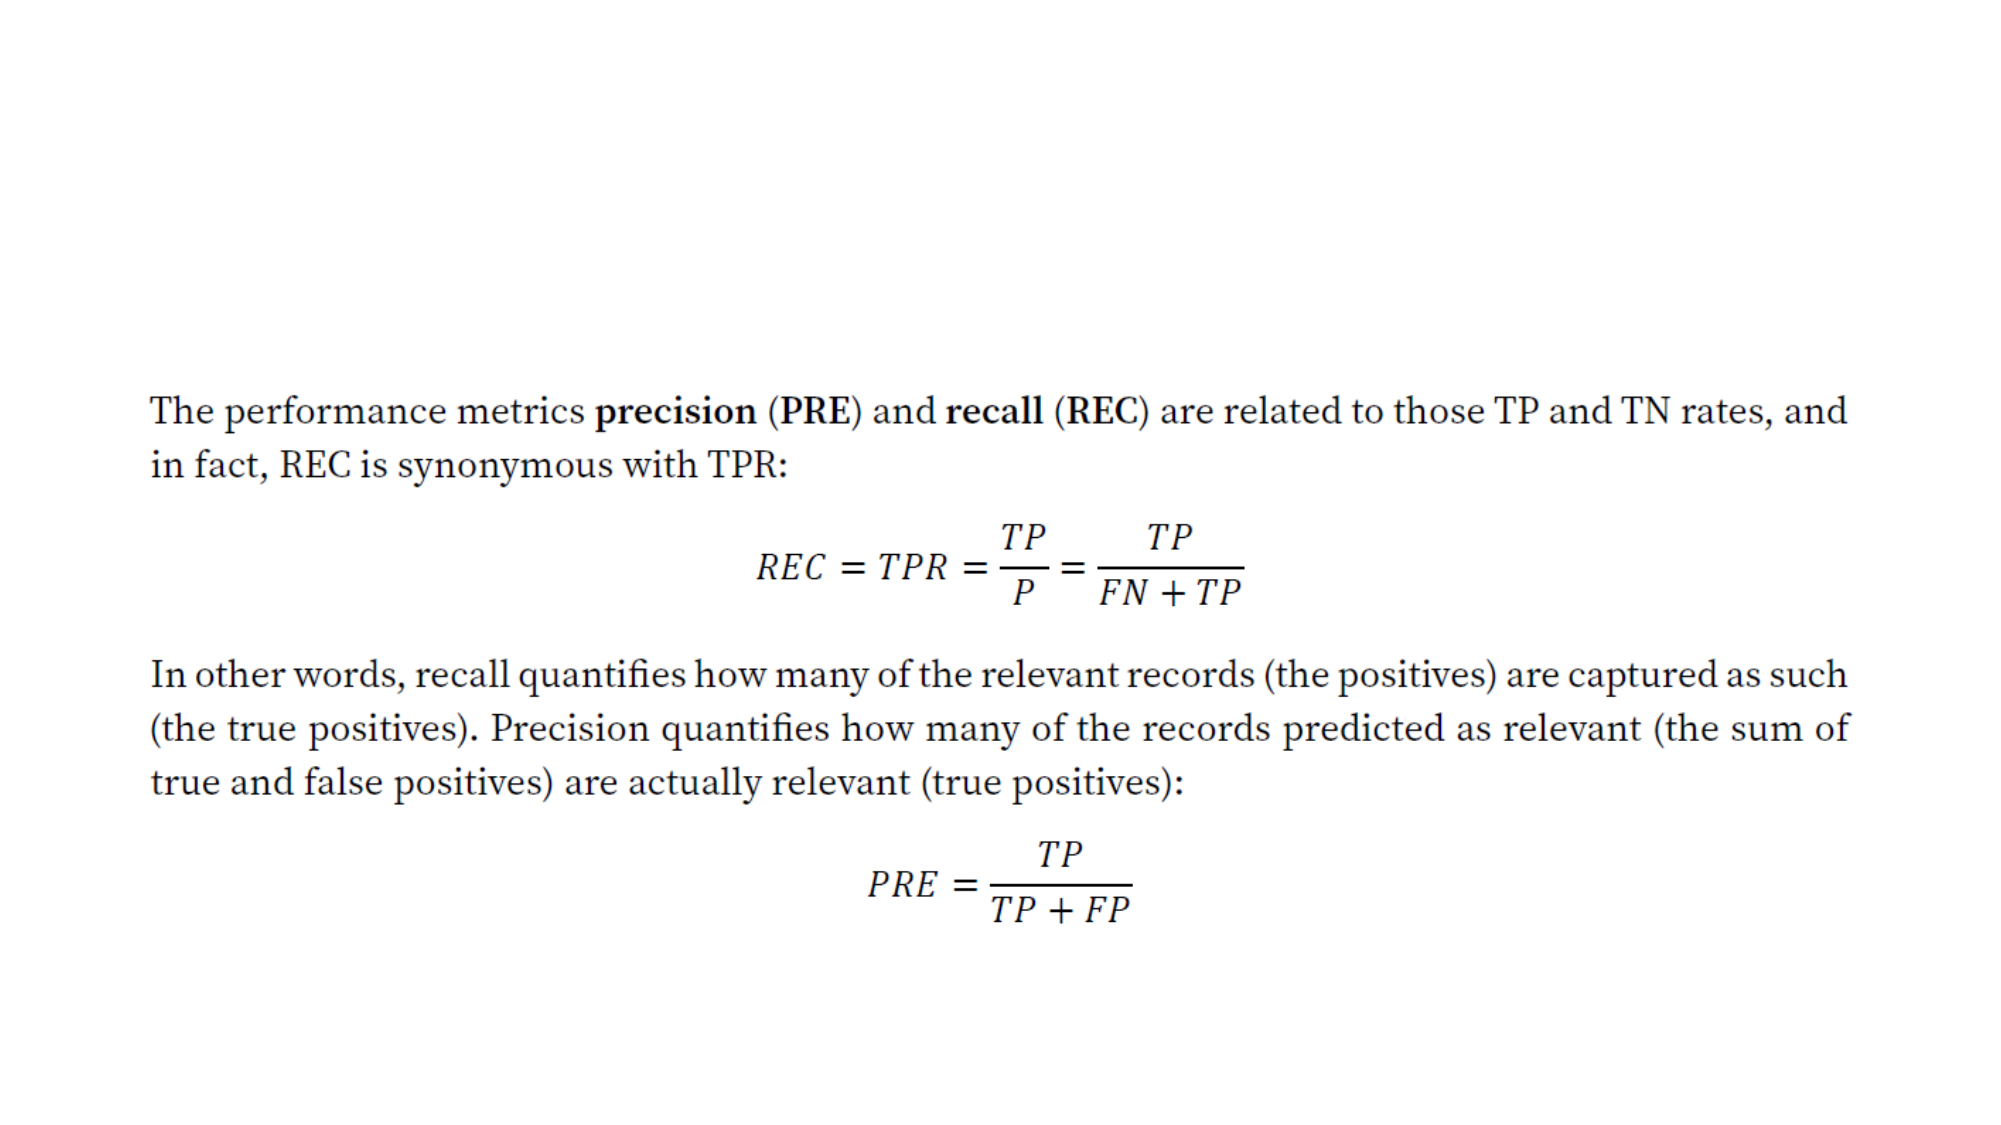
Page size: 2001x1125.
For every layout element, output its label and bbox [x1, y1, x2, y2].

list [137, 367, 1863, 945]
